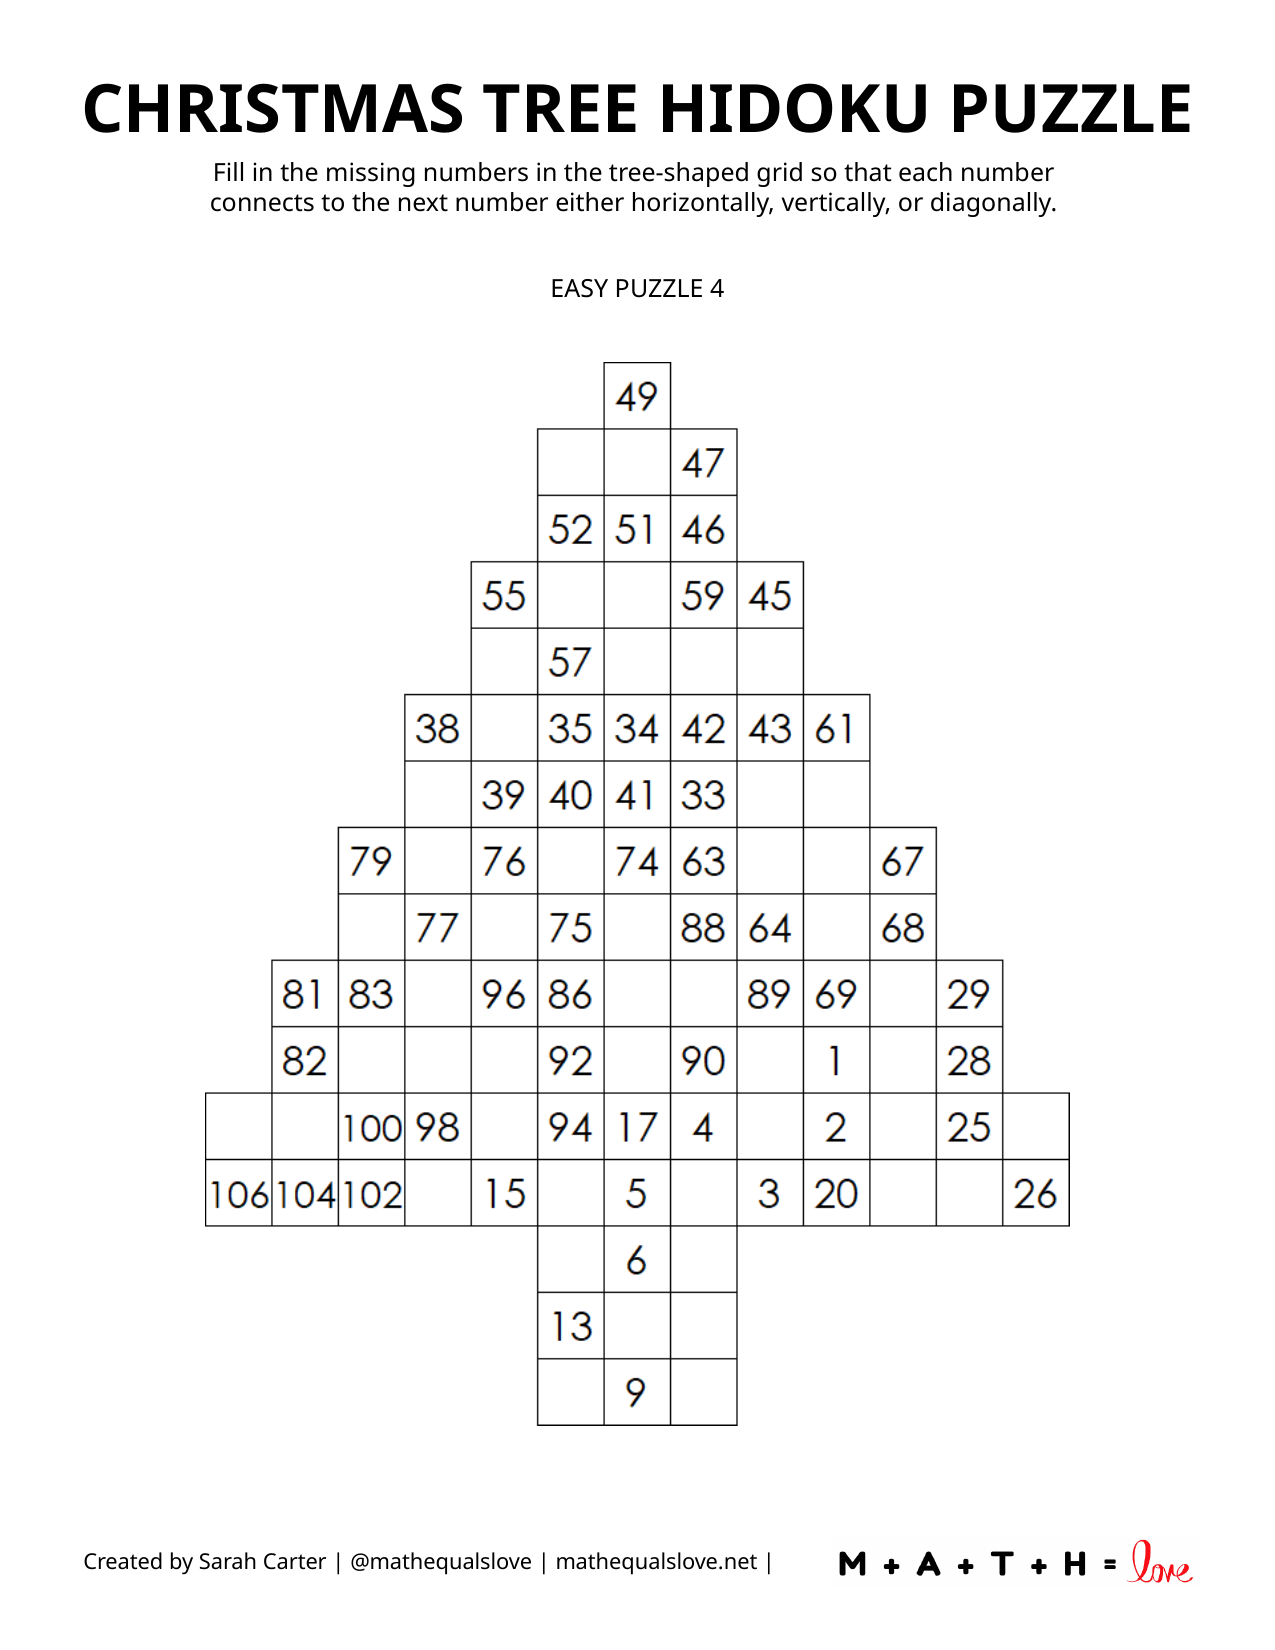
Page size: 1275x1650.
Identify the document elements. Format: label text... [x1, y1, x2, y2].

picture [826, 1536, 1203, 1588]
text_box EASY PUZZLE 4 [205, 272, 1070, 324]
picture [204, 361, 1071, 1427]
text_box Fill in the missing numbers in the tree-shaped grid so that each number connects to the next number either horizontally, vertically, or diagonally. [0, 148, 1275, 224]
text_box Created by Sarah Carter | @mathequalslove | mathequalslove.net | [68, 1540, 826, 1582]
text_box CHRISTMAS TREE HIDOKU PUZZLE [66, 58, 1211, 148]
